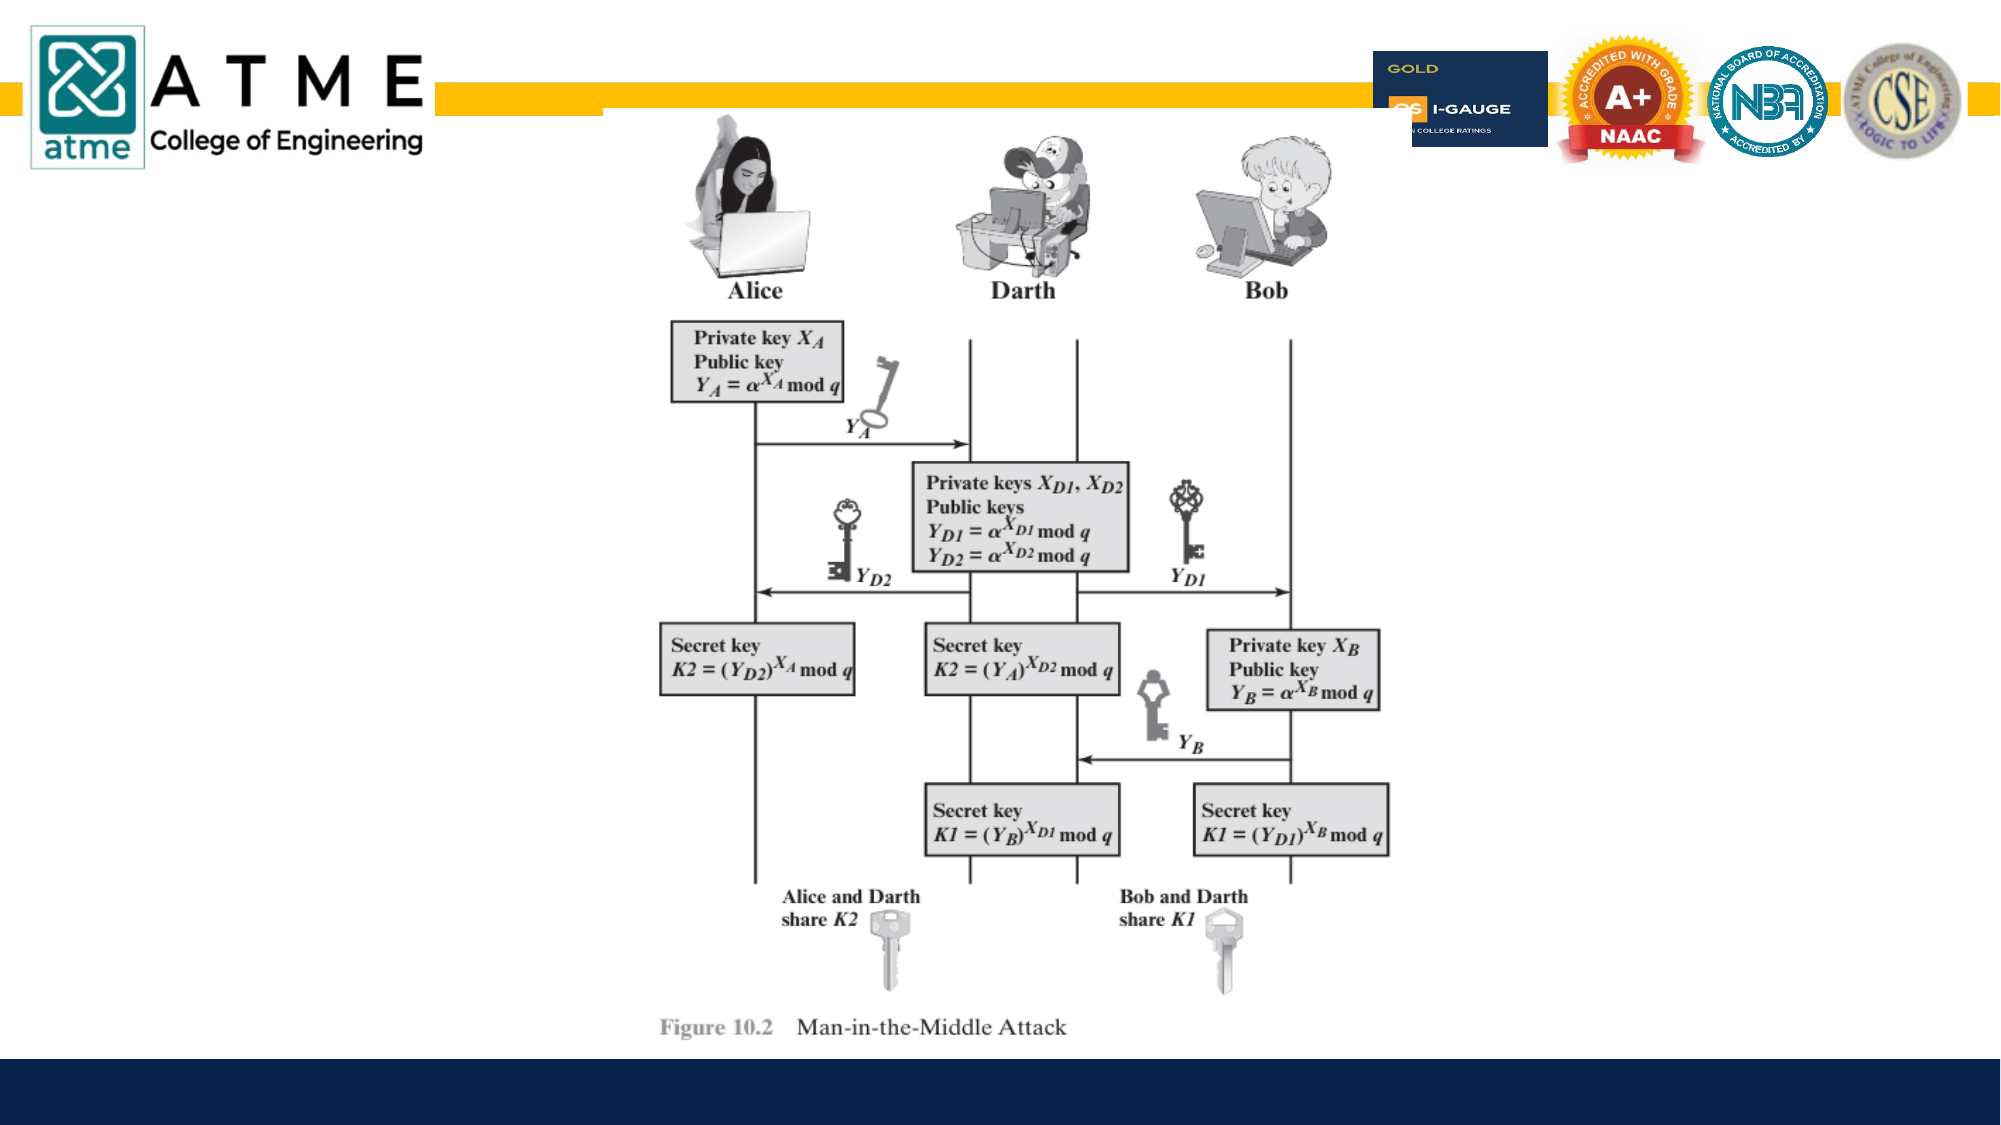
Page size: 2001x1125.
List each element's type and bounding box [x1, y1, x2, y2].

picture [1840, 26, 1968, 176]
picture [22, 15, 435, 178]
picture [602, 20, 1828, 1051]
picture [0, 1059, 2001, 1125]
